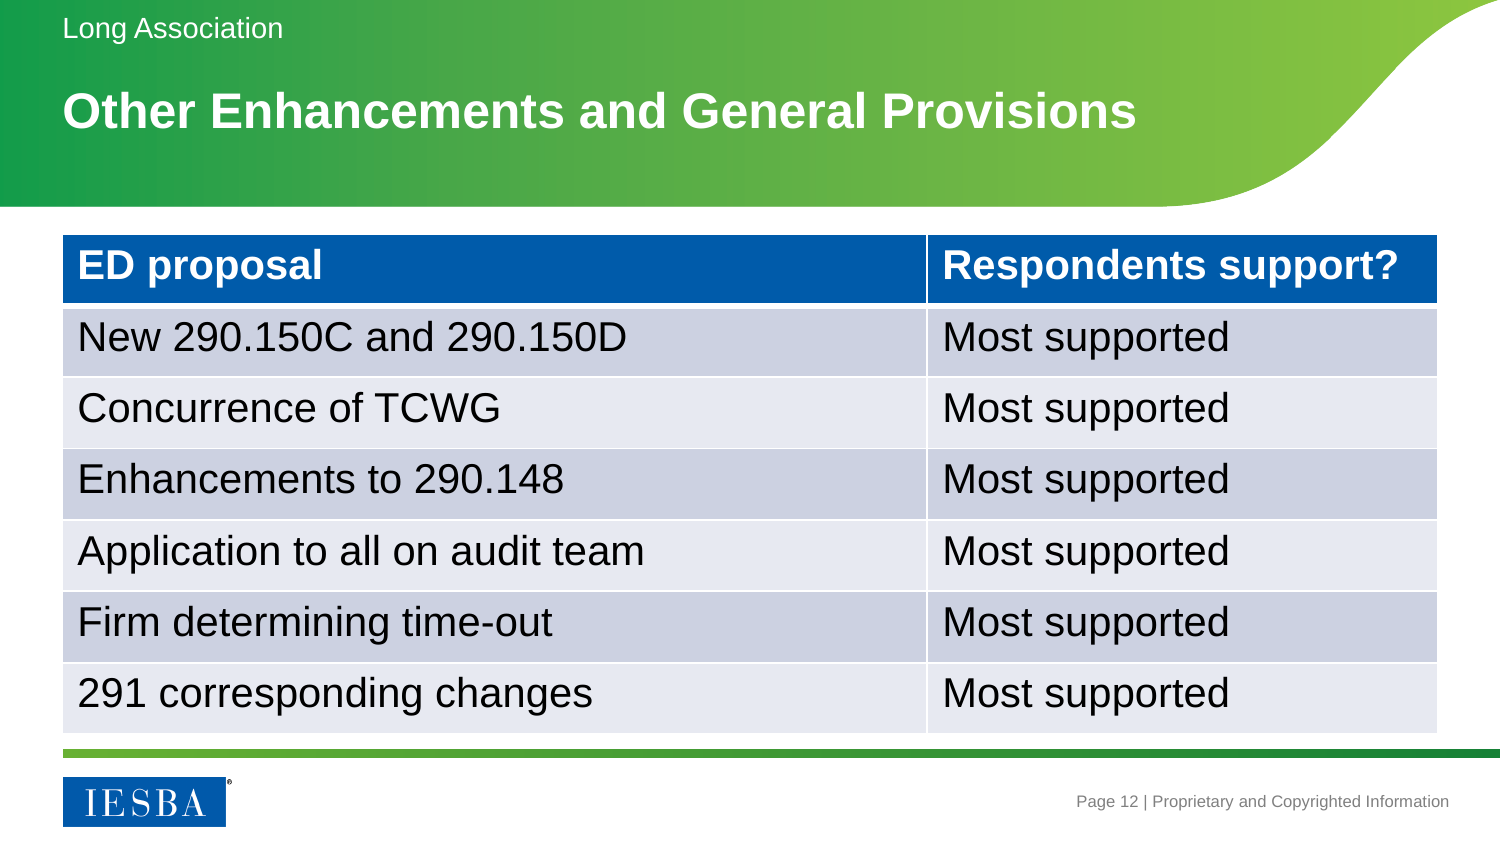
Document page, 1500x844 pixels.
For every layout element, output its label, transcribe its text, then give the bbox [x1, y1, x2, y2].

table_cell Most supported [928, 378, 1437, 448]
picture [0, 0, 1500, 207]
subtitle Long Association [62, 9, 500, 38]
table_header ED proposal [63, 235, 926, 303]
picture [63, 777, 232, 827]
table_cell Enhancements to 290.148 [63, 449, 926, 519]
table_cell 291 corresponding changes [63, 664, 926, 733]
table_cell Most supported [928, 309, 1437, 376]
table_cell Concurrence of TCWG [63, 378, 926, 448]
table_cell Most supported [928, 521, 1437, 590]
table_cell Application to all on audit team [63, 521, 926, 590]
table_header Respondents support? [928, 235, 1437, 303]
table_cell New 290.150C and 290.150D [63, 309, 926, 376]
table_cell Most supported [928, 664, 1437, 733]
table_cell Most supported [928, 449, 1437, 519]
table_cell Firm determining time-out [63, 592, 926, 662]
table_cell Most supported [928, 592, 1437, 662]
title Other Enhancements and General Provisions [62, 75, 1300, 142]
